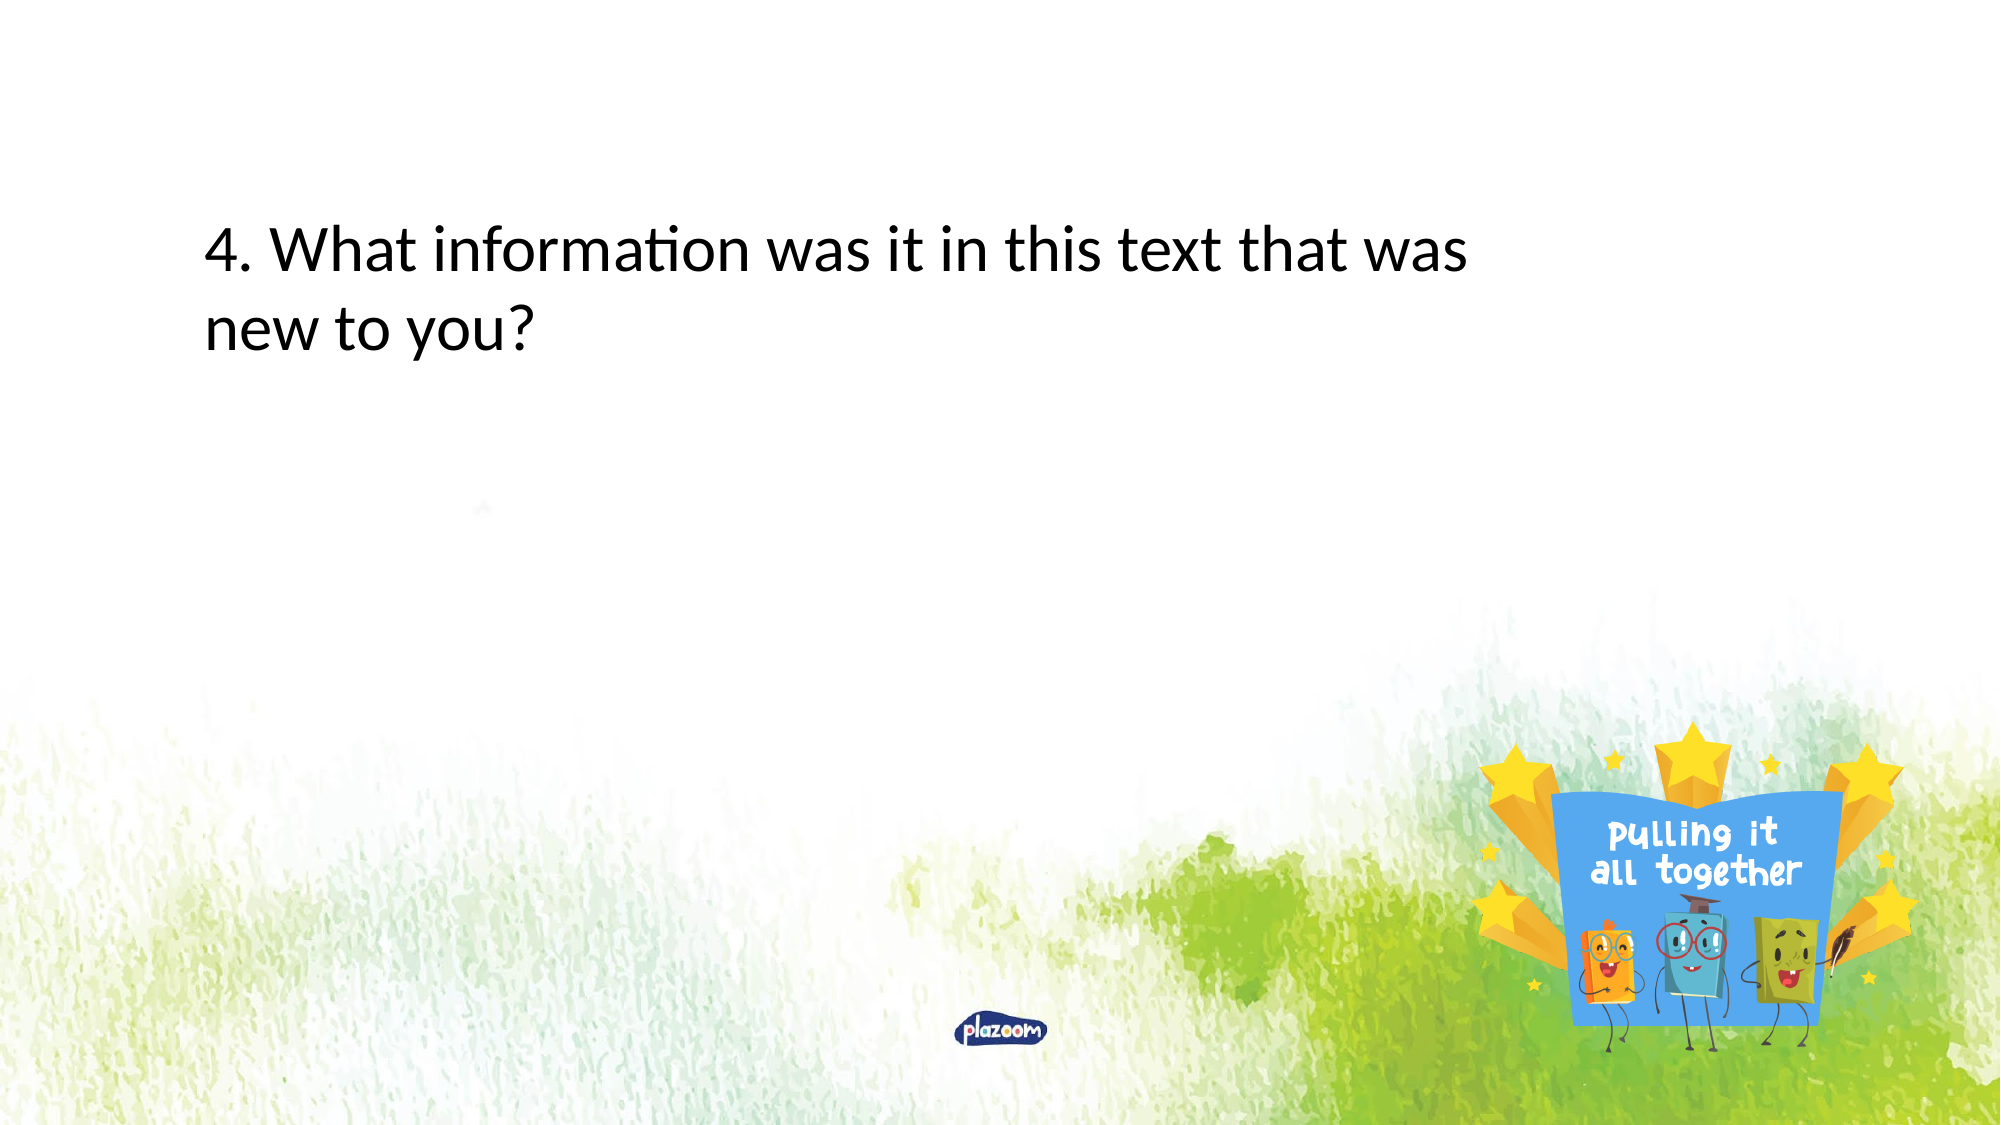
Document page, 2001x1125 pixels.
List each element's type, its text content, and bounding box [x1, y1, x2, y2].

text_box 4. What information was it in this text that was new to you? [189, 196, 1559, 452]
picture [0, 0, 2000, 1125]
